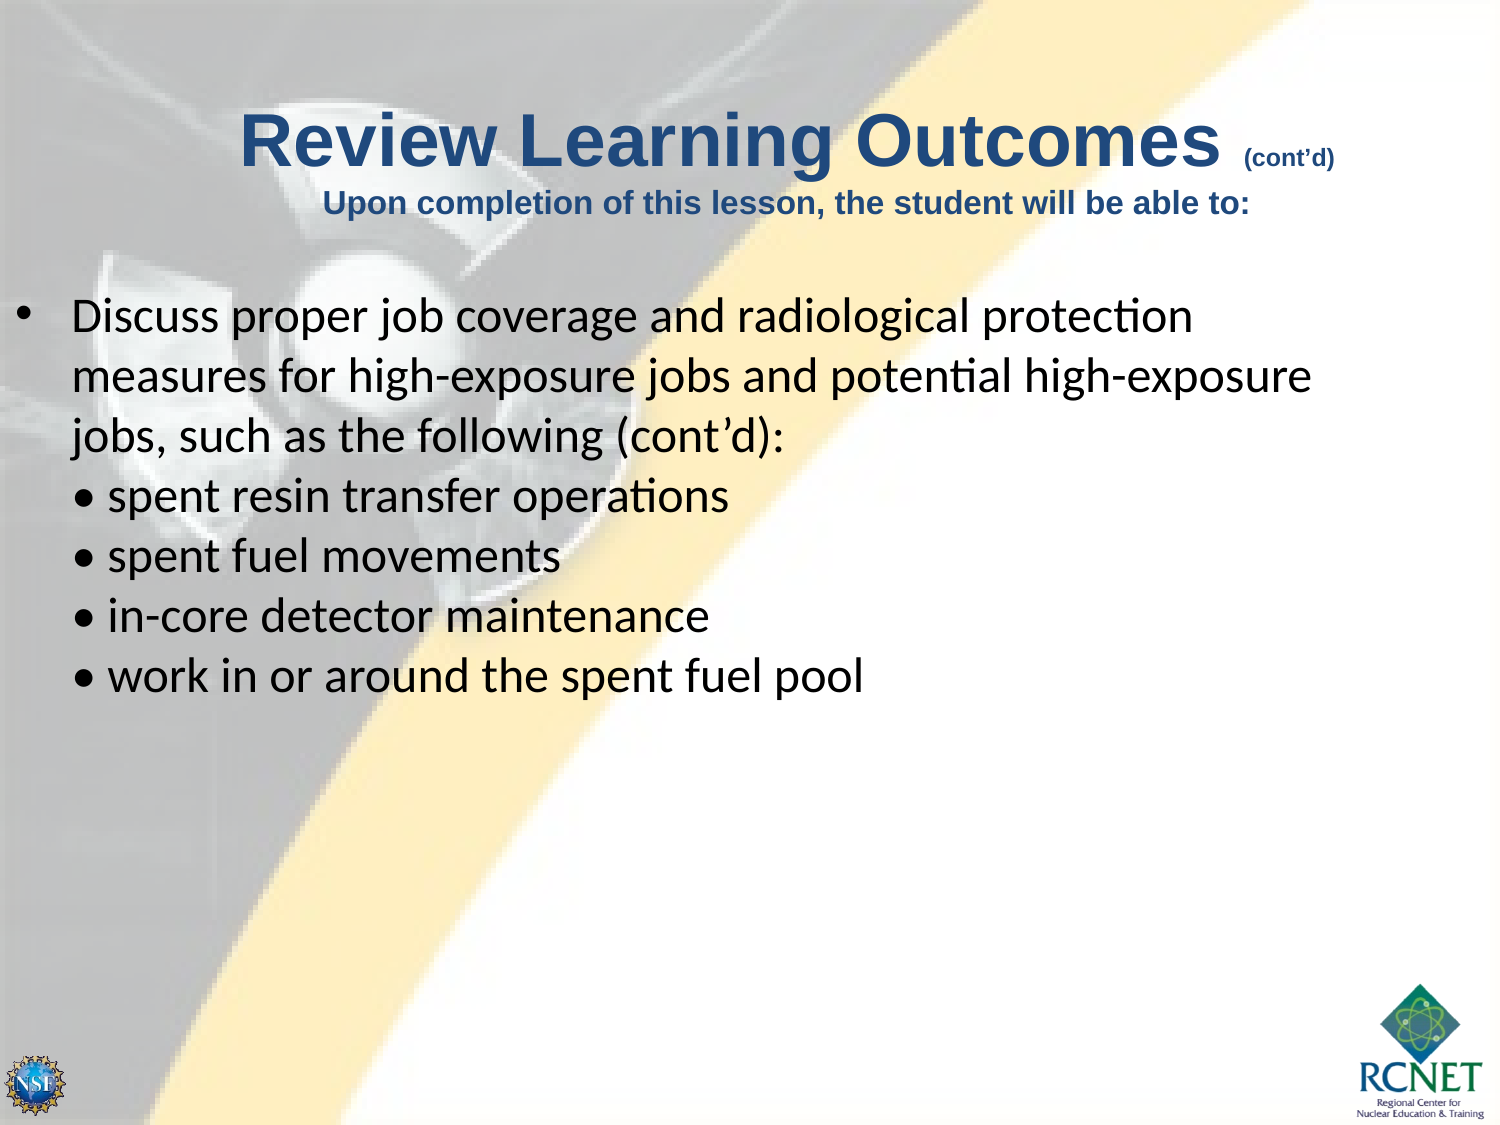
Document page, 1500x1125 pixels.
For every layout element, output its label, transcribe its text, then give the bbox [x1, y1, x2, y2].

picture [0, 1056, 75, 1116]
text_box Review Learning Outcomes (cont’d) Upon completion of this lesson, the student will be able to: [200, 62, 1375, 250]
picture [1332, 977, 1500, 1125]
list Discuss proper job coverage and radiological protection measures for high-exposure jobs and potential high-exposure jobs, such as the following (cont’d): • spent resin transfer operations • spent fuel movements • in-core detector maintenance • work in or around the spent fuel pool [0, 275, 1350, 1013]
